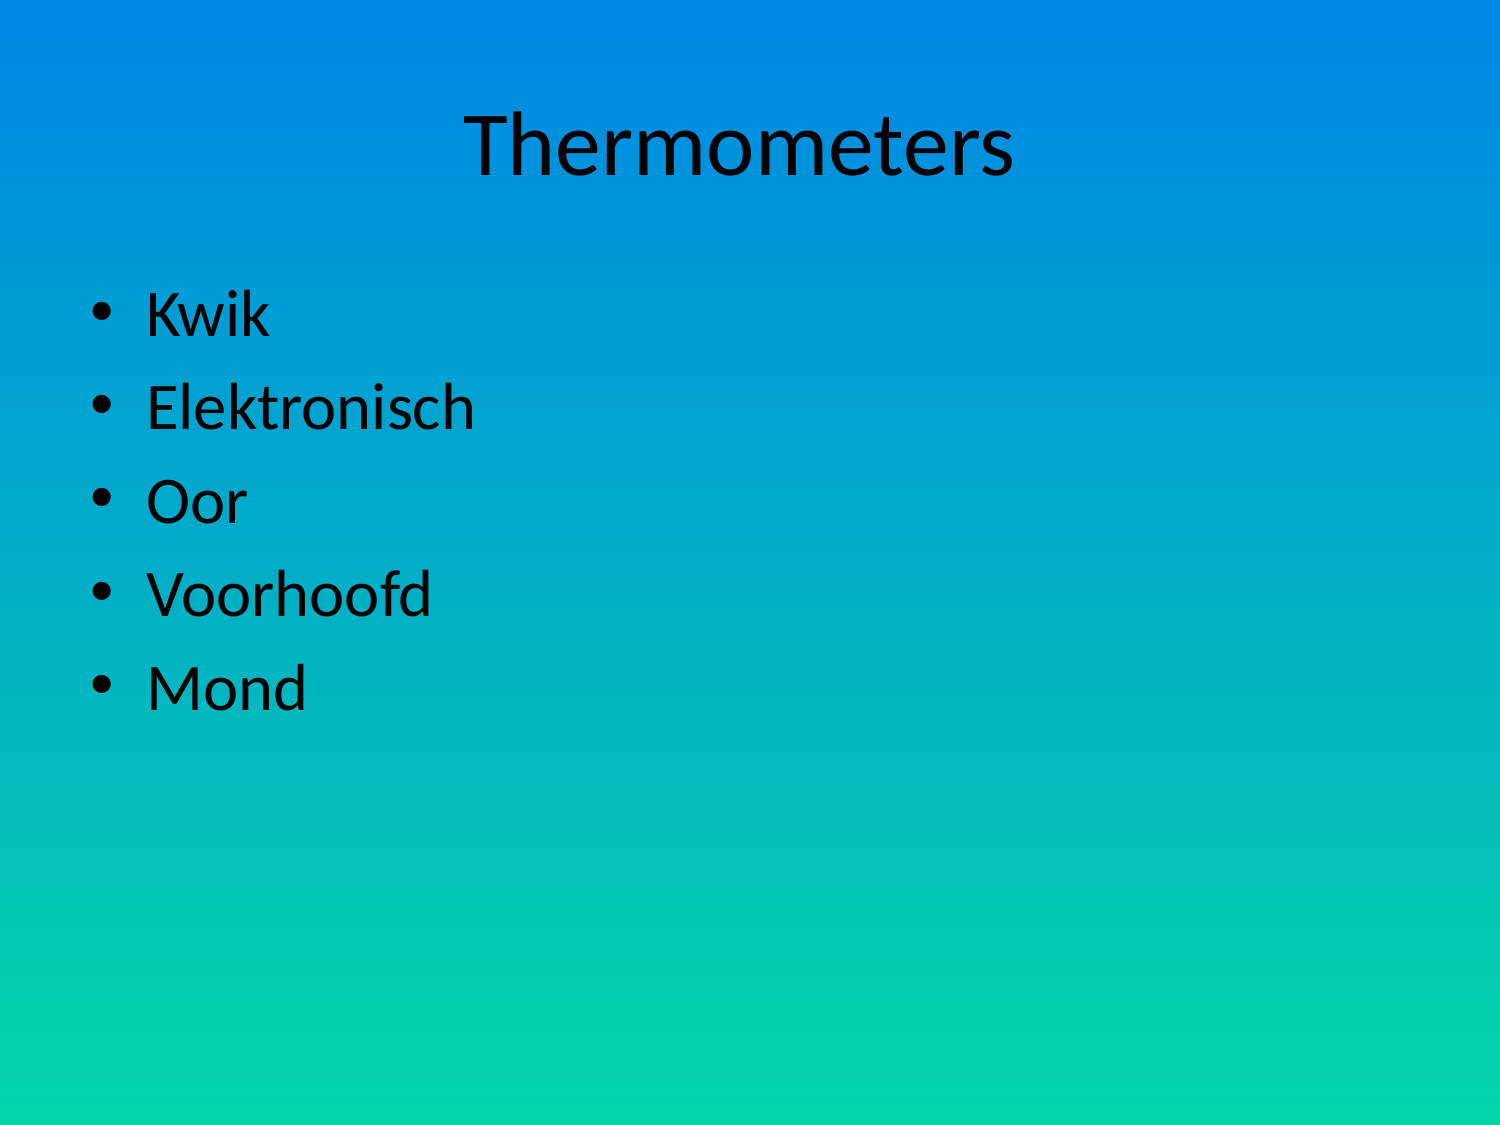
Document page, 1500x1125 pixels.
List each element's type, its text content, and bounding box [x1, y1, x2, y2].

title Thermometers [75, 45, 1425, 233]
list Kwik Elektronisch Oor Voorhoofd Mond [75, 262, 1425, 1005]
